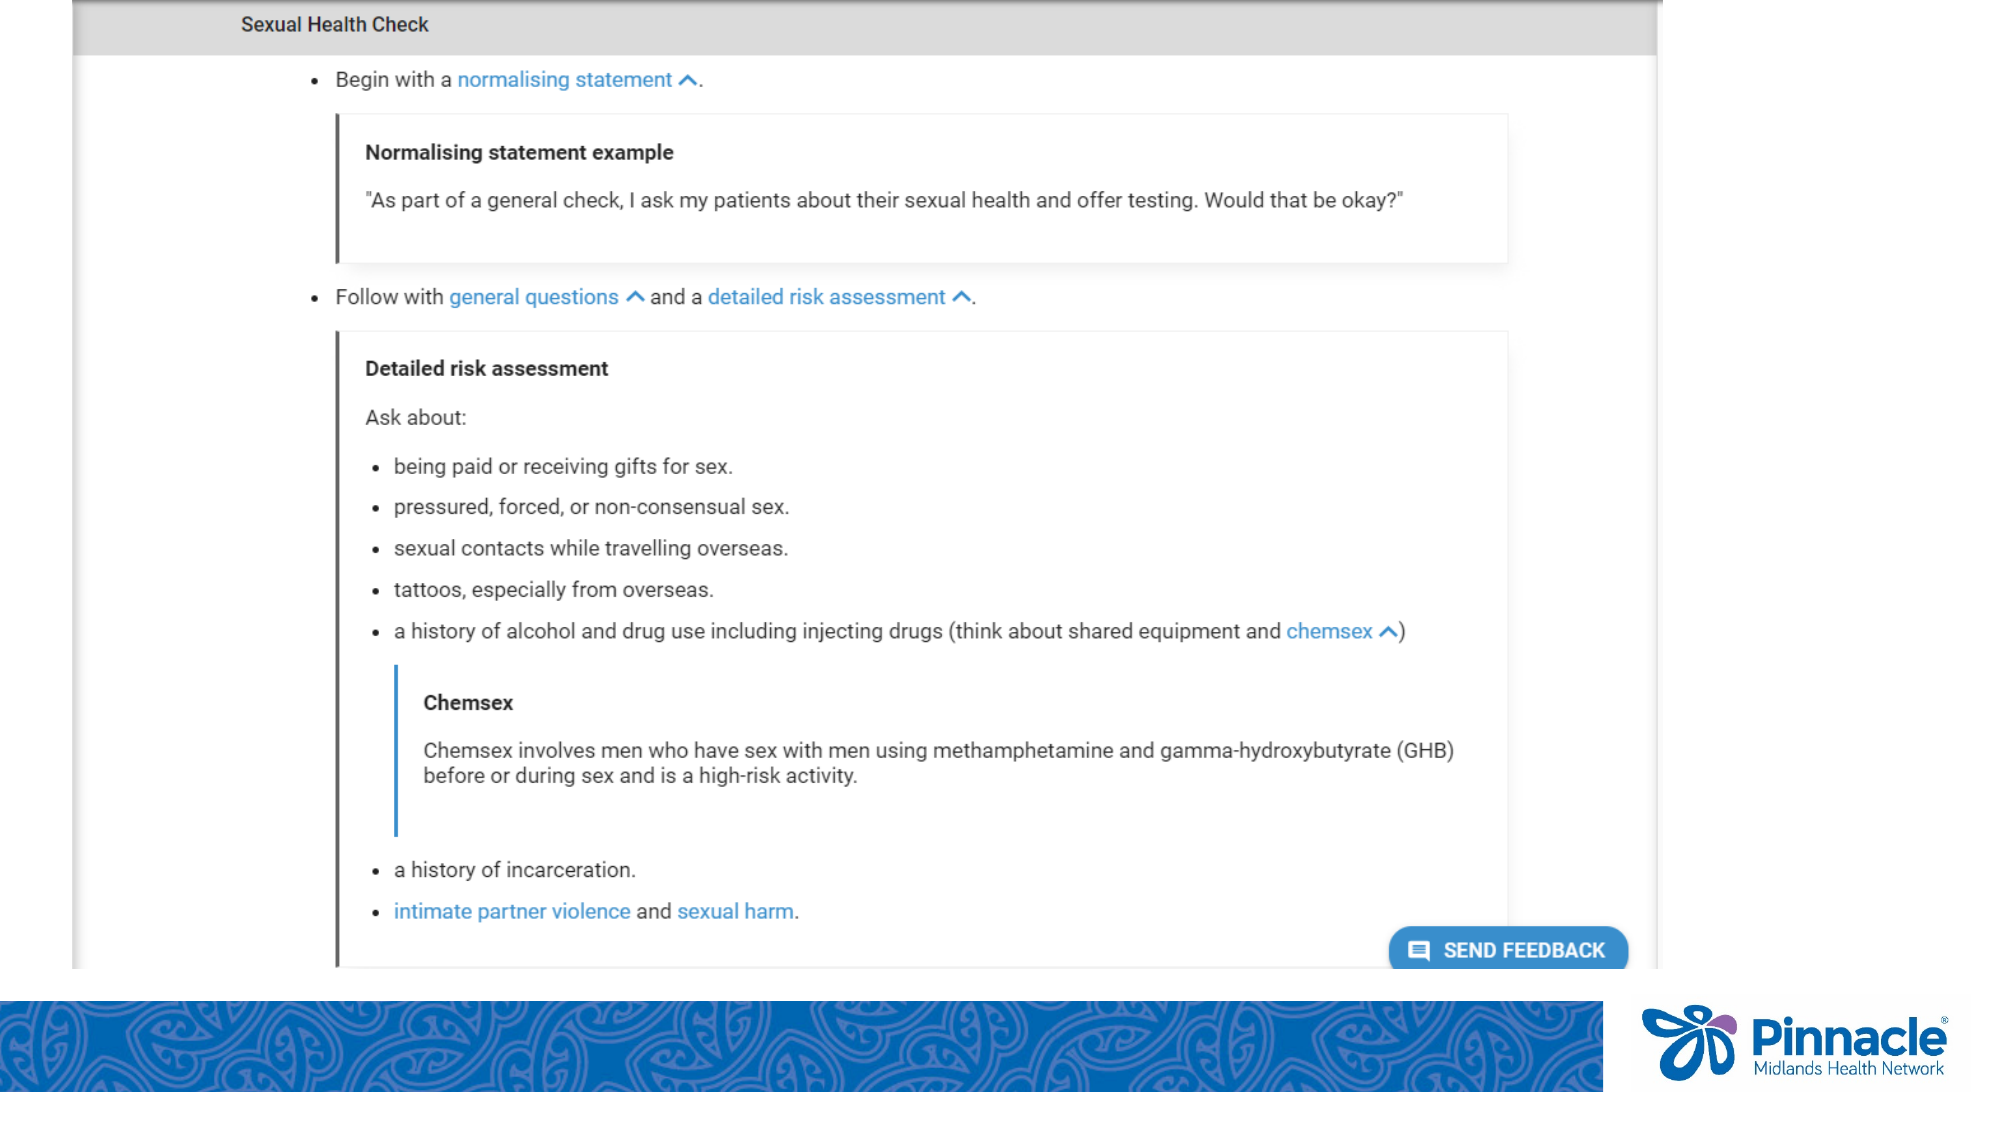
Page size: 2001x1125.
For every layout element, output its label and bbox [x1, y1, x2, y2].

picture [1631, 994, 1971, 1092]
picture [72, 0, 1663, 969]
picture [0, 1001, 1604, 1092]
